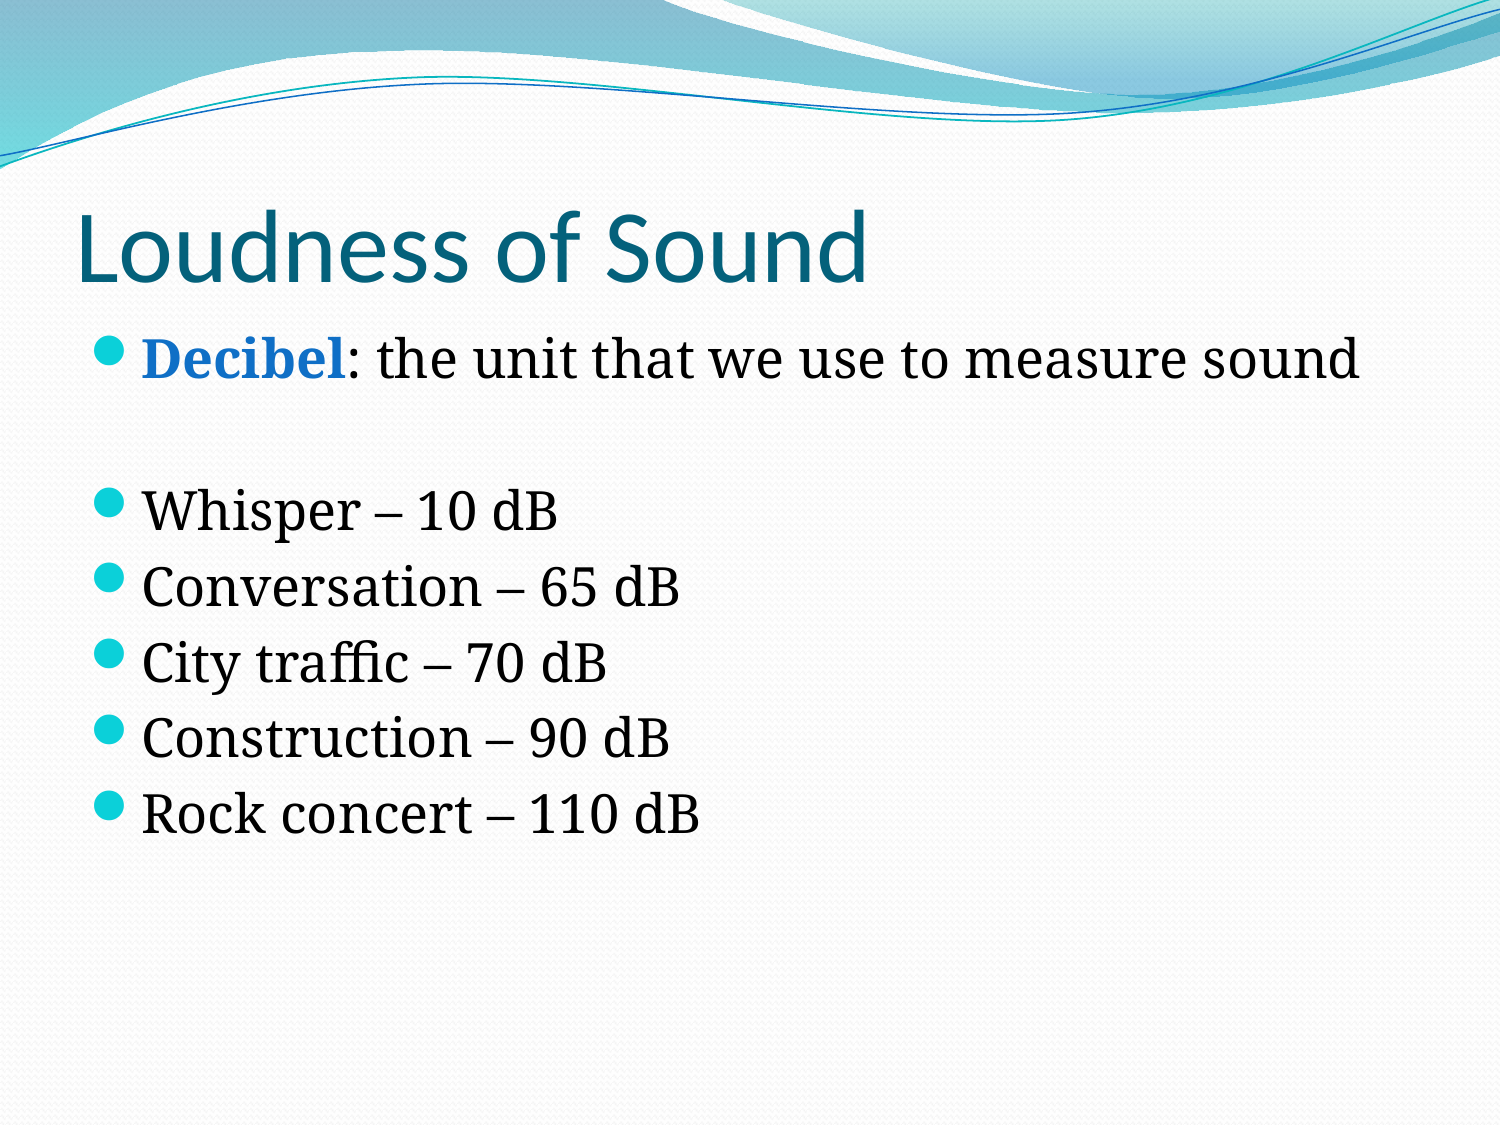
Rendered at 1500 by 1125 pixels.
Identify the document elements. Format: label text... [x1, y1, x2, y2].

list Decibel: the unit that we use to measure sound Whisper – 10 dB Conversation – 65 dB City traffic – 70 dB Construction – 90 dB Rock concert – 110 dB [75, 317, 1425, 1038]
title Loudness of Sound [75, 115, 1425, 303]
